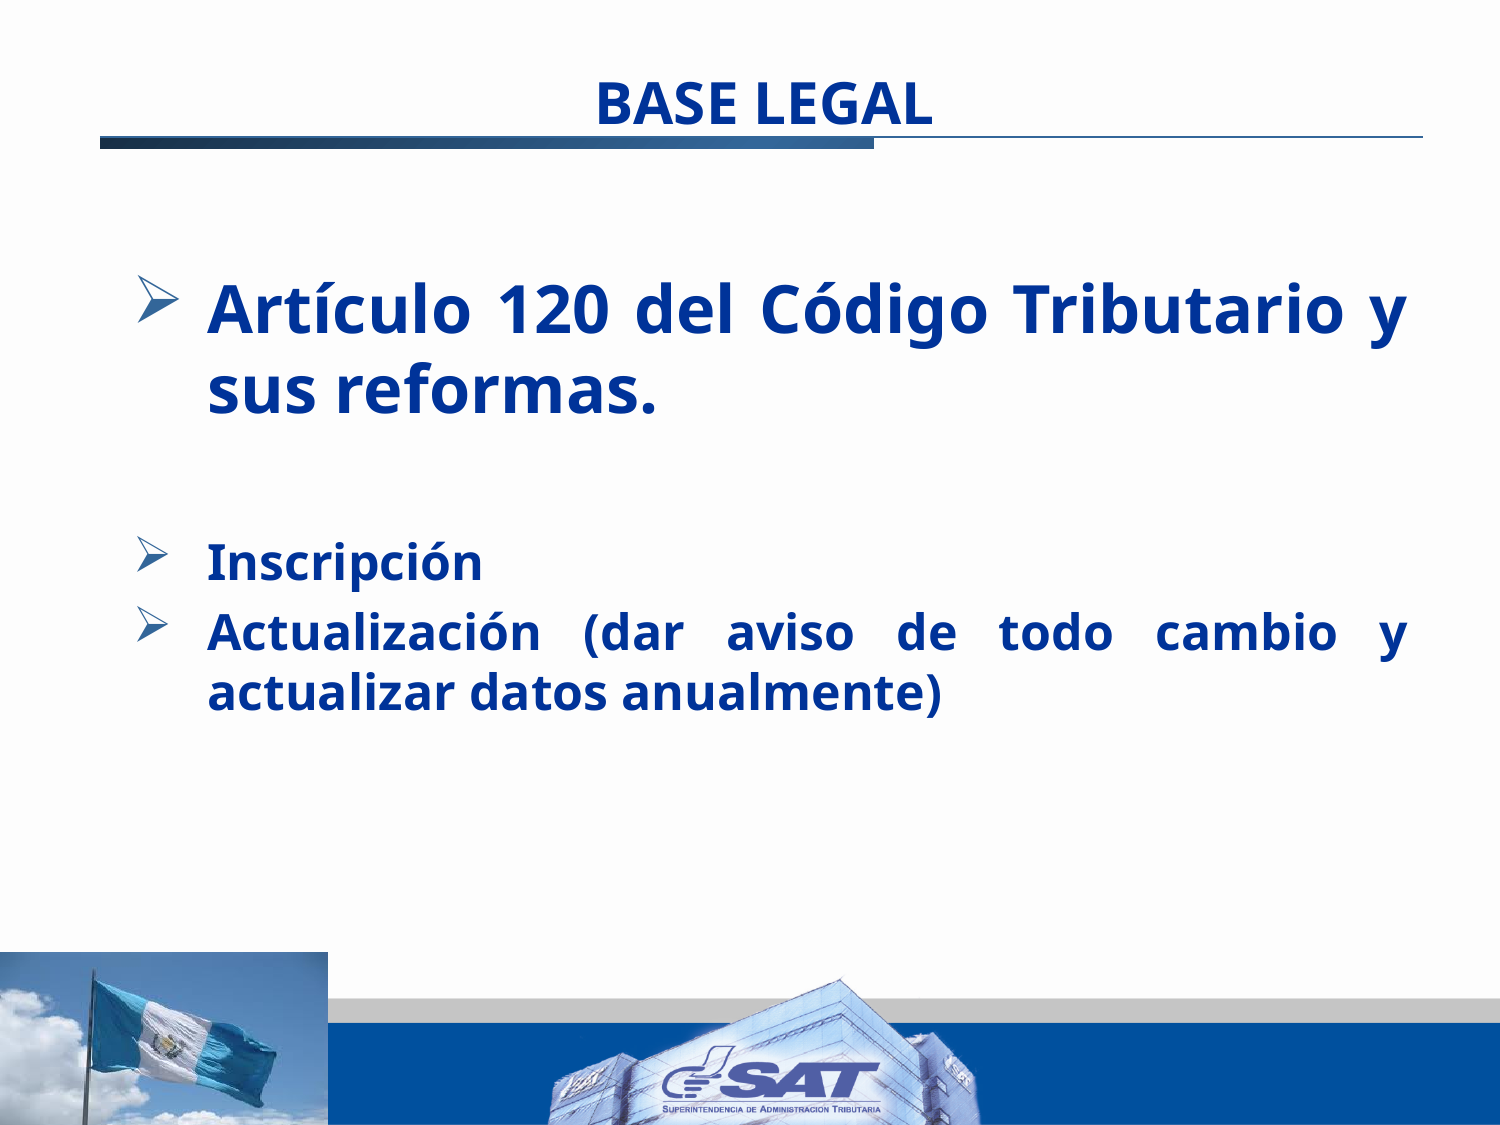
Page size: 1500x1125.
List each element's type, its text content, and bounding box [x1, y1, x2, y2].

title BASE LEGAL [93, 30, 1436, 144]
picture [0, 0, 1500, 1125]
list Artículo 120 del Código Tributario y sus reformas. Inscripción Actualización (dar aviso de todo cambio y actualizar datos anualmente) [88, 196, 1424, 897]
